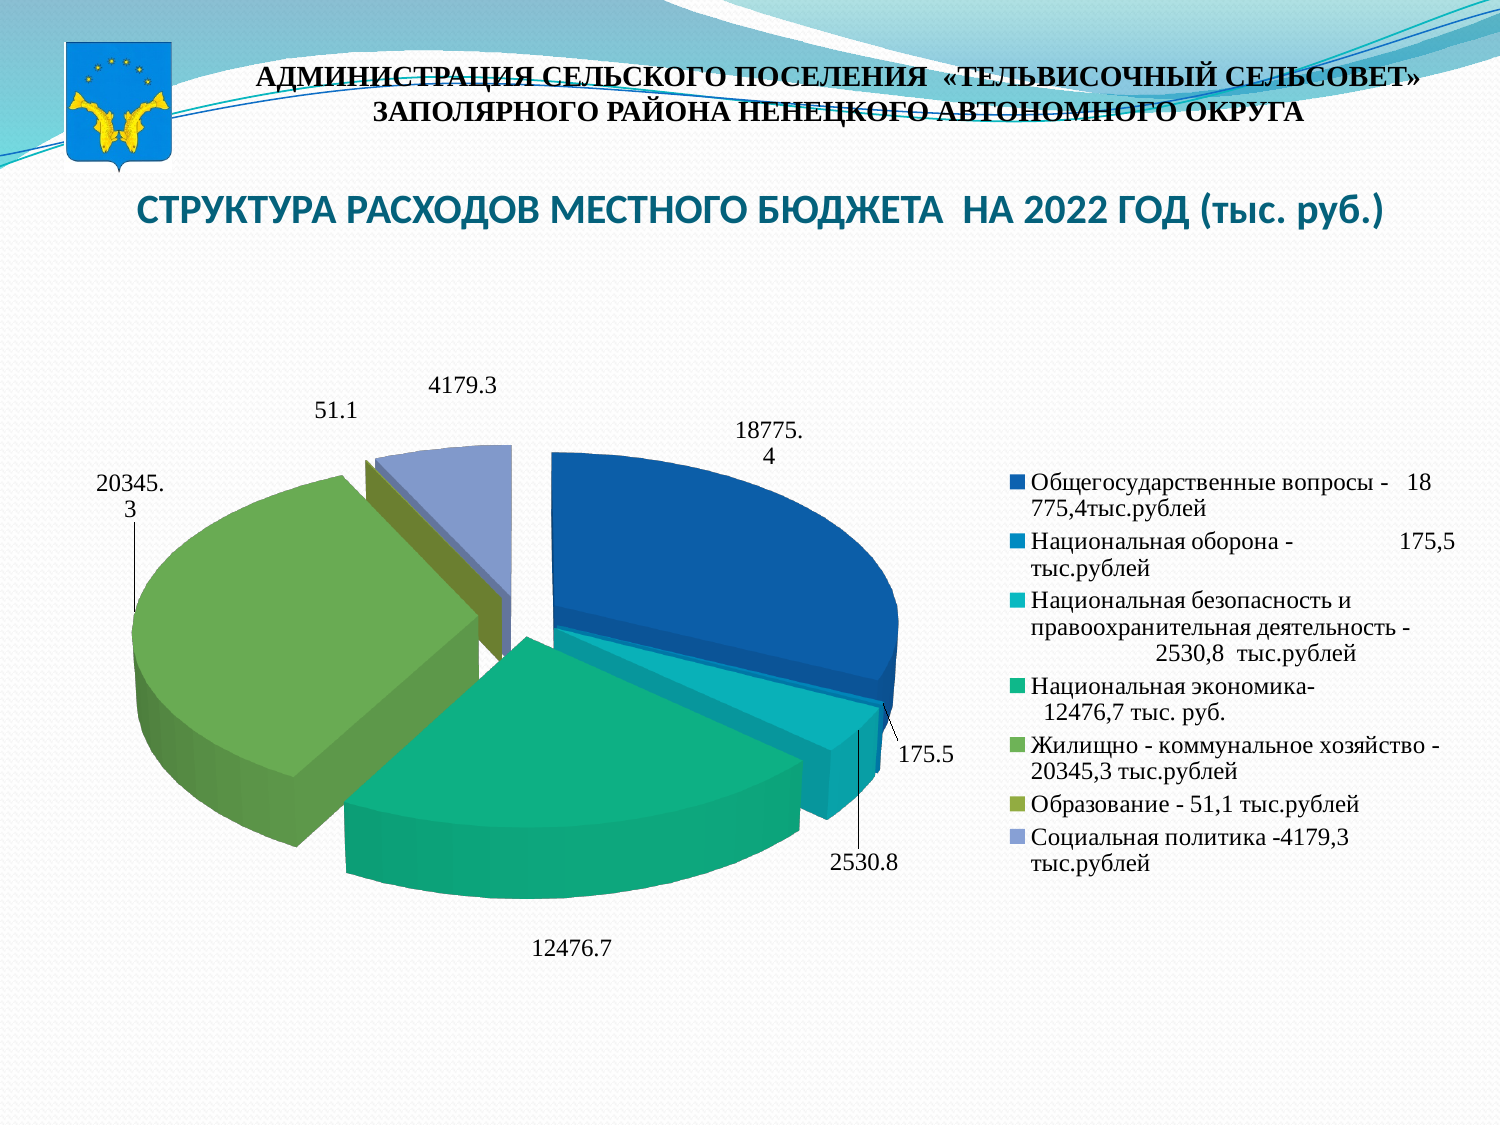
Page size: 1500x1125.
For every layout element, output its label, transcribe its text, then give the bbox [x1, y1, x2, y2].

chart [0, 219, 1500, 1125]
title СТРУКТУРА РАСХОДОВ МЕСТНОГО БЮДЖЕТА НА 2022 ГОД (тыс. руб.) [75, 78, 1438, 219]
text_box АДМИНИСТРАЦИЯ СЕЛЬСКОГО ПОСЕЛЕНИЯ «ТЕЛЬВИСОЧНЫЙ СЕЛЬСОВЕТ» ЗАПОЛЯРНОГО РАЙОНА НЕНЕЦКОГО АВТОНОМНОГО ОКРУГА [206, 49, 1471, 170]
picture [64, 42, 172, 173]
